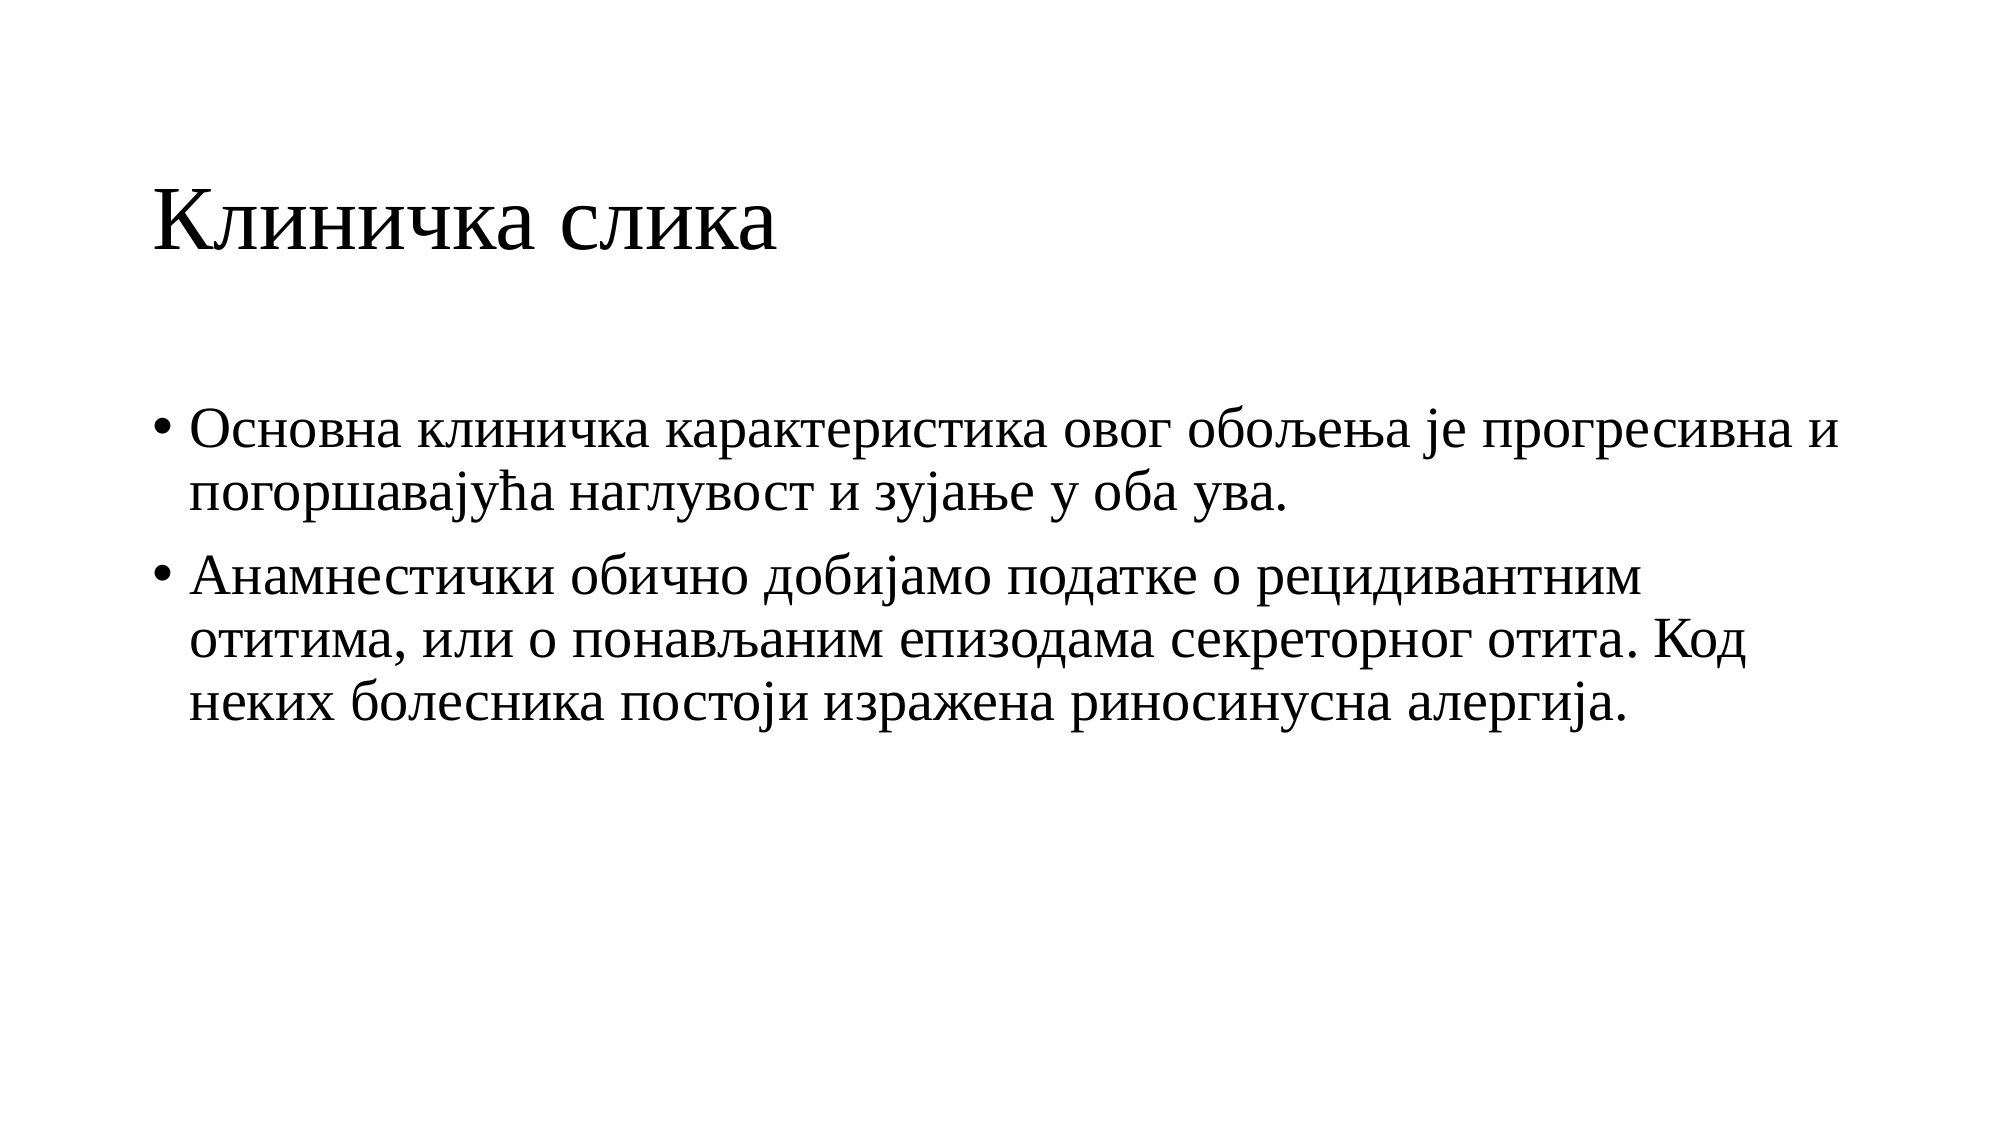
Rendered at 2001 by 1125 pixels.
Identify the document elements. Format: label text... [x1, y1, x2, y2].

list Основна клиничка карактеристика овог обољења је прогресивна и погоршавајућа наглувост и зујање у оба ува. Анамнестички обично добијамо податке о рецидивантним отитима, или о понављаним епизодама секреторног отита. Код неких болесника постоји изражена риносинусна алергија. [137, 330, 1863, 1014]
title Клиничка слика [137, 111, 1863, 330]
